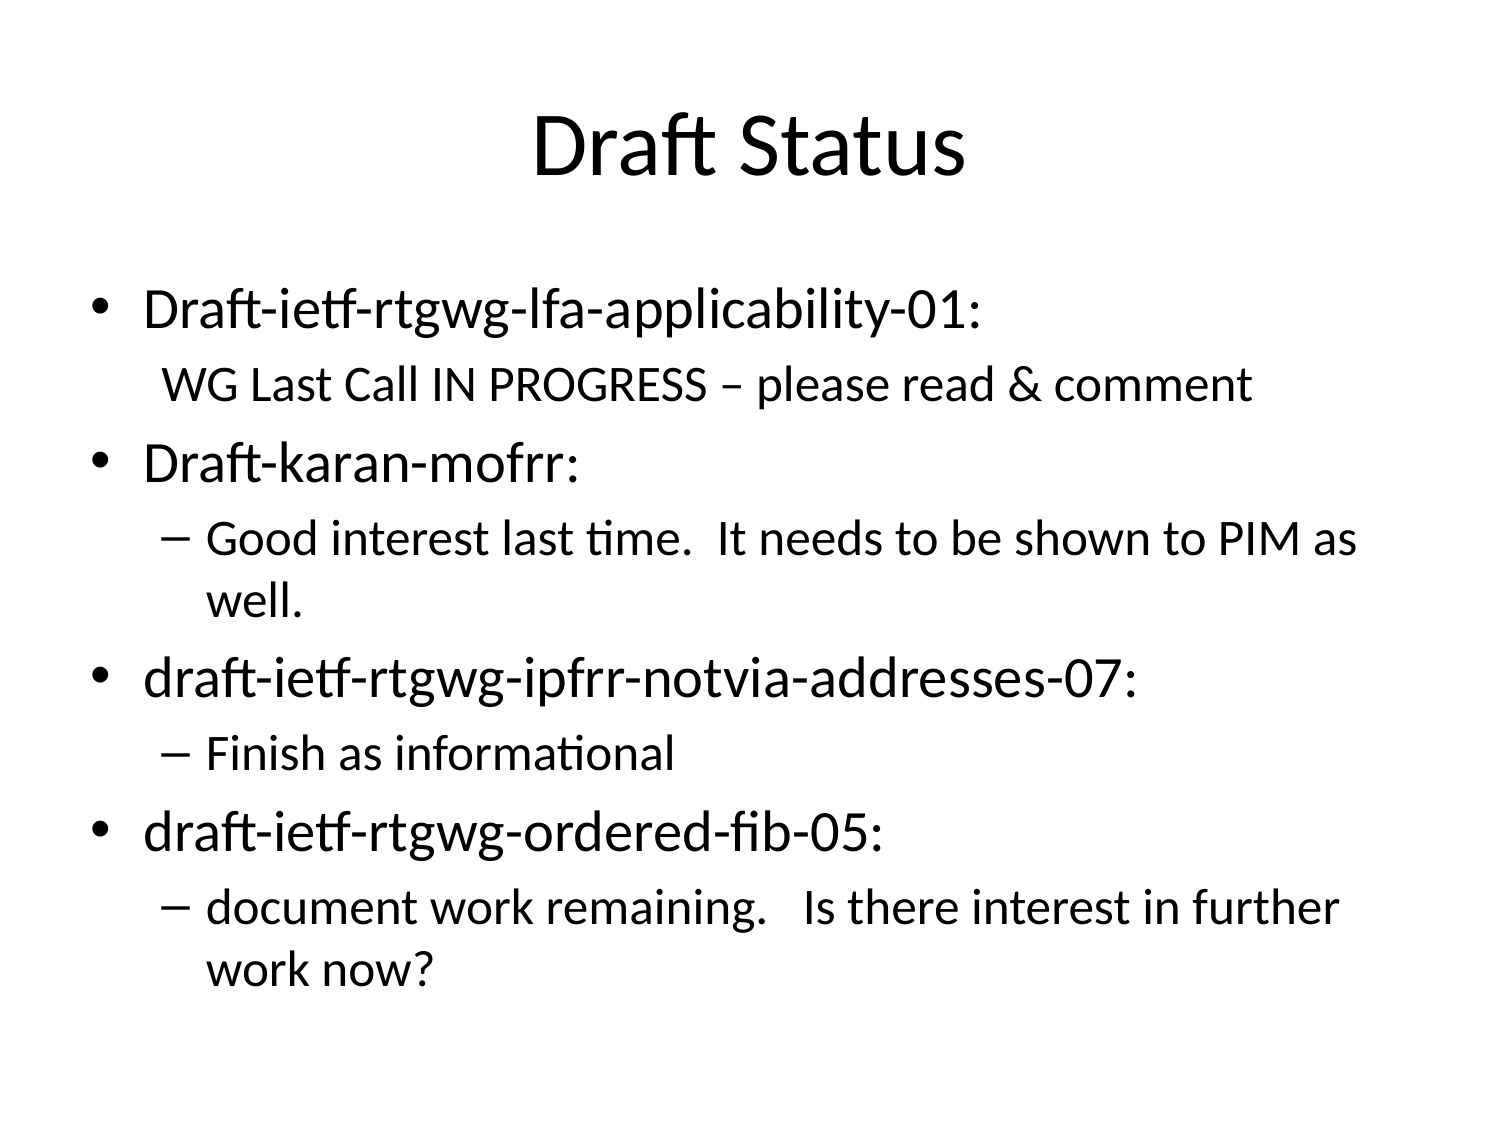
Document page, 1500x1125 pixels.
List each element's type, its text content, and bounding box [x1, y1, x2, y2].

title Draft Status [75, 45, 1425, 233]
list Draft-ietf-rtgwg-lfa-applicability-01: WG Last Call IN PROGRESS – please read & comment Draft-karan-mofrr: Good interest last time. It needs to be shown to PIM as well. draft-ietf-rtgwg-ipfrr-notvia-addresses-07: Finish as informational draft-ietf-rtgwg-ordered-fib-05: document work remaining. Is there interest in further work now? [75, 262, 1425, 1005]
